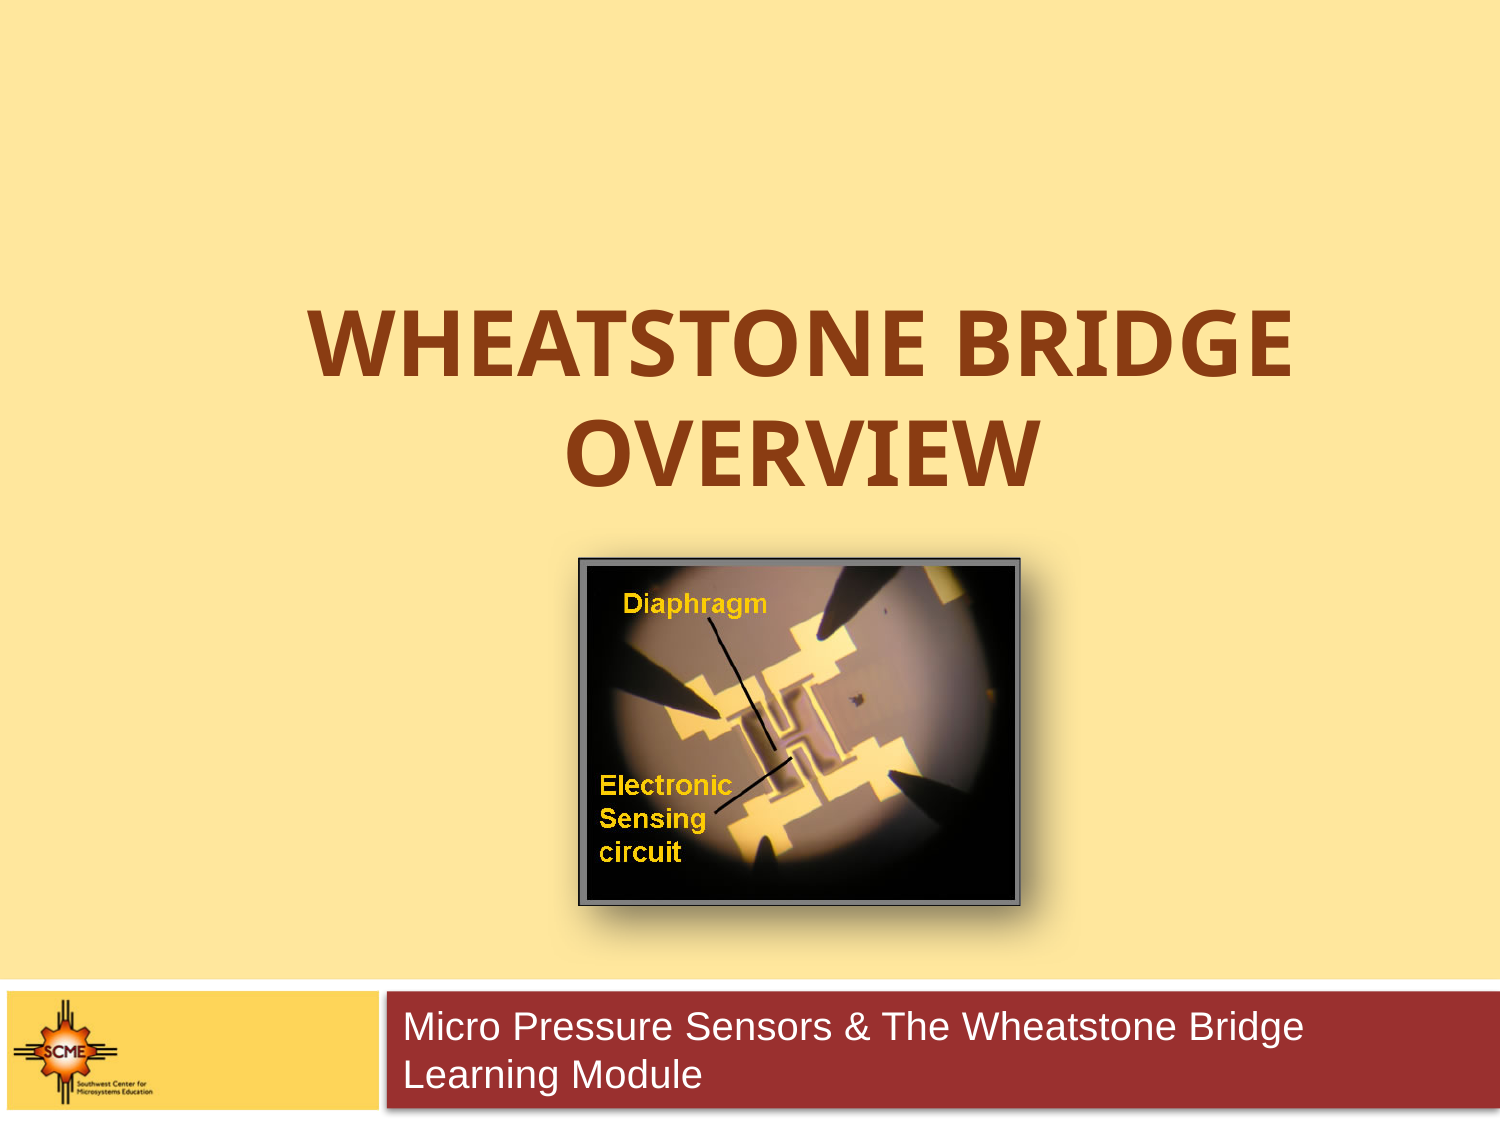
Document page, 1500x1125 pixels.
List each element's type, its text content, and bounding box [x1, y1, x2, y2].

picture [6, 990, 380, 1111]
subtitle Micro Pressure Sensors & The Wheatstone Bridge Learning Module [387, 992, 1488, 1106]
title Wheatstone Bridge Overview [150, 126, 1455, 513]
picture [577, 557, 1021, 906]
